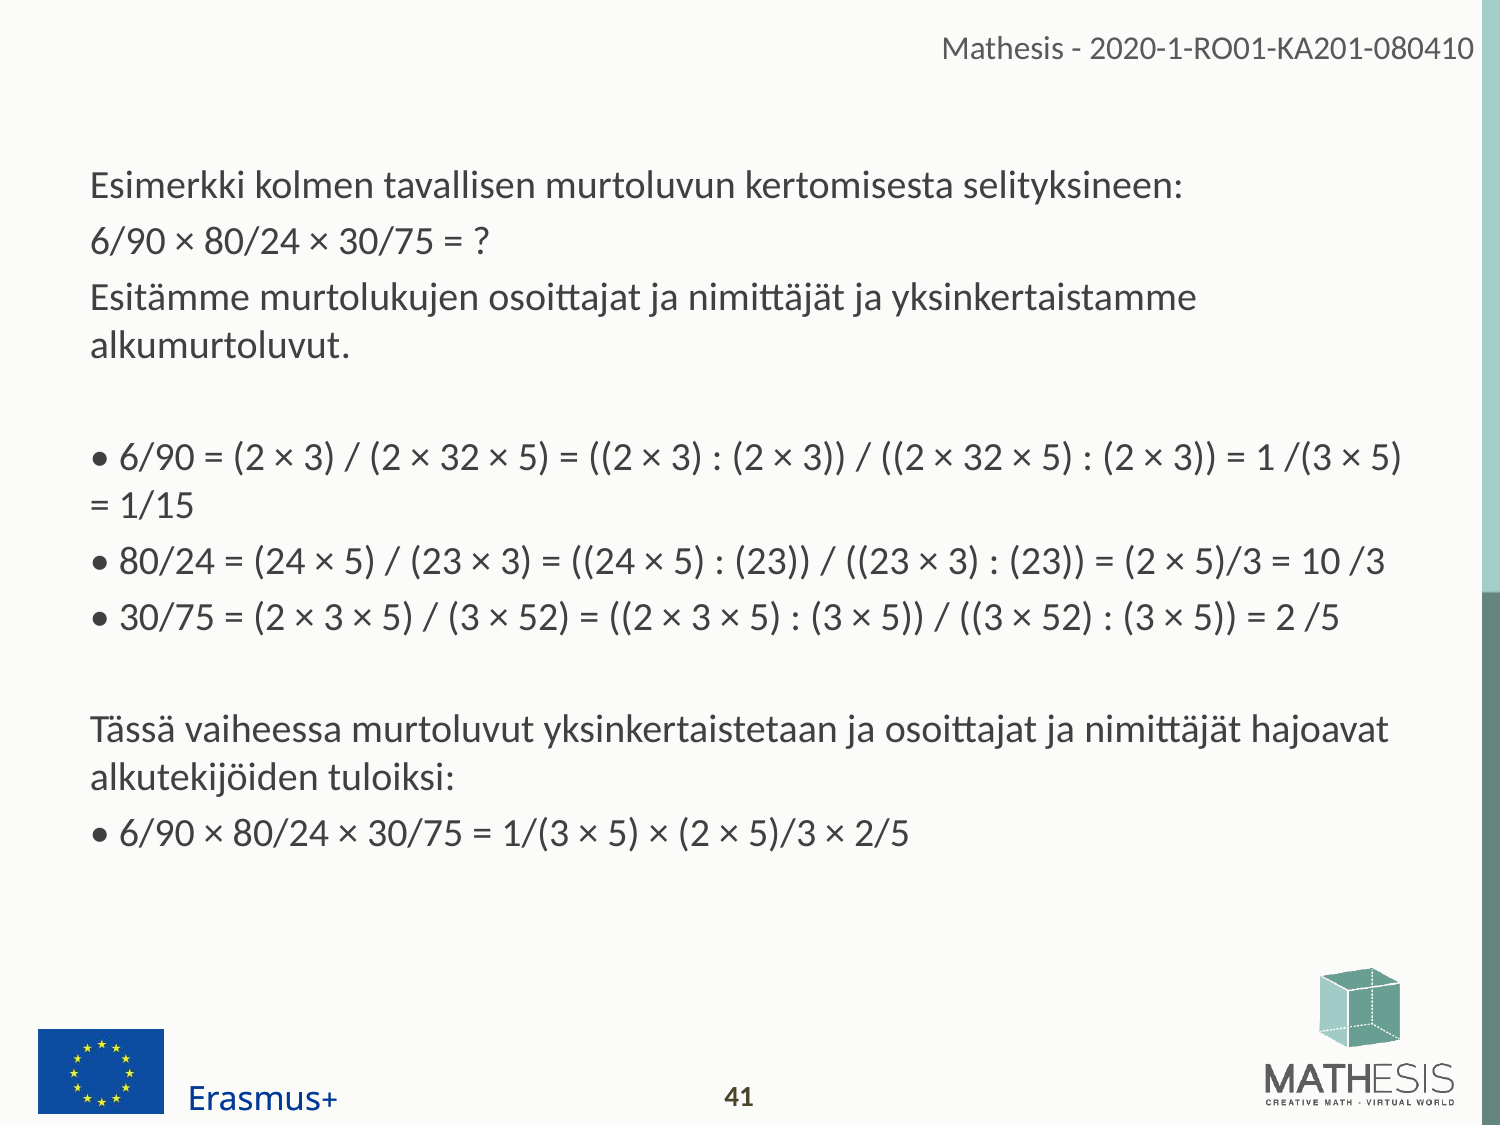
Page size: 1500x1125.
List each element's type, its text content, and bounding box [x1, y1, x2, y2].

list Esimerkki kolmen tavallisen murtoluvun kertomisesta selityksineen: 6/90 × 80/24 × 30/75 = ? Esitämme murtolukujen osoittajat ja nimittäjät ja yksinkertaistamme alkumurtoluvut. • 6/90 = (2 × 3) / (2 × 32 × 5) = ((2 × 3) : (2 × 3)) / ((2 × 32 × 5) : (2 × 3)) = 1 /(3 × 5) = 1/15 • 80/24 = (24 × 5) / (23 × 3) = ((24 × 5) : (23)) / ((23 × 3) : (23)) = (2 × 5)/3 = 10 /3 • 30/75 = (2 × 3 × 5) / (3 × 52) = ((2 × 3 × 5) : (3 × 5)) / ((3 × 52) : (3 × 5)) = 2 /5 Tässä vaiheessa murtoluvut yksinkertaistetaan ja osoittajat ja nimittäjät hajoavat alkutekijöiden tuloiksi: • 6/90 × 80/24 × 30/75 = 1/(3 × 5) × (2 × 5)/3 × 2/5 [75, 151, 1425, 894]
picture [38, 1029, 164, 1114]
